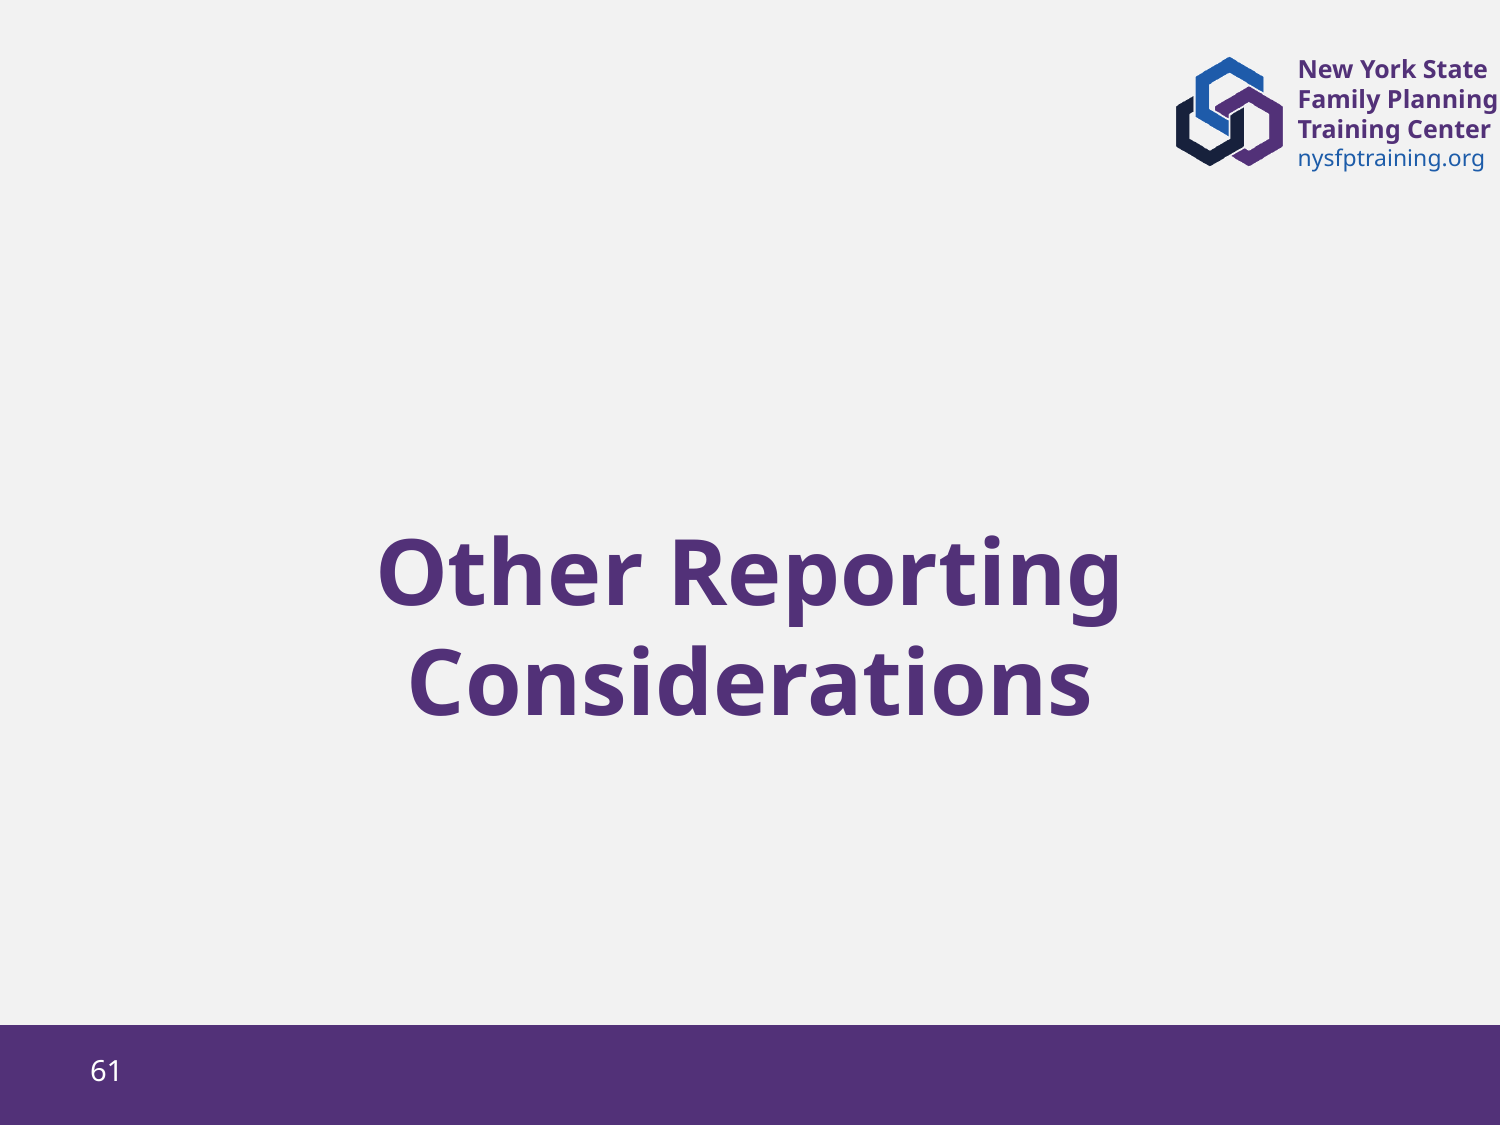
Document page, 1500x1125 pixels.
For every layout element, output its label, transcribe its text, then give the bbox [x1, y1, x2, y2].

title Other Reporting Considerations [165, 506, 1335, 619]
picture [1175, 55, 1284, 168]
slide_number 61 [75, 1042, 285, 1103]
